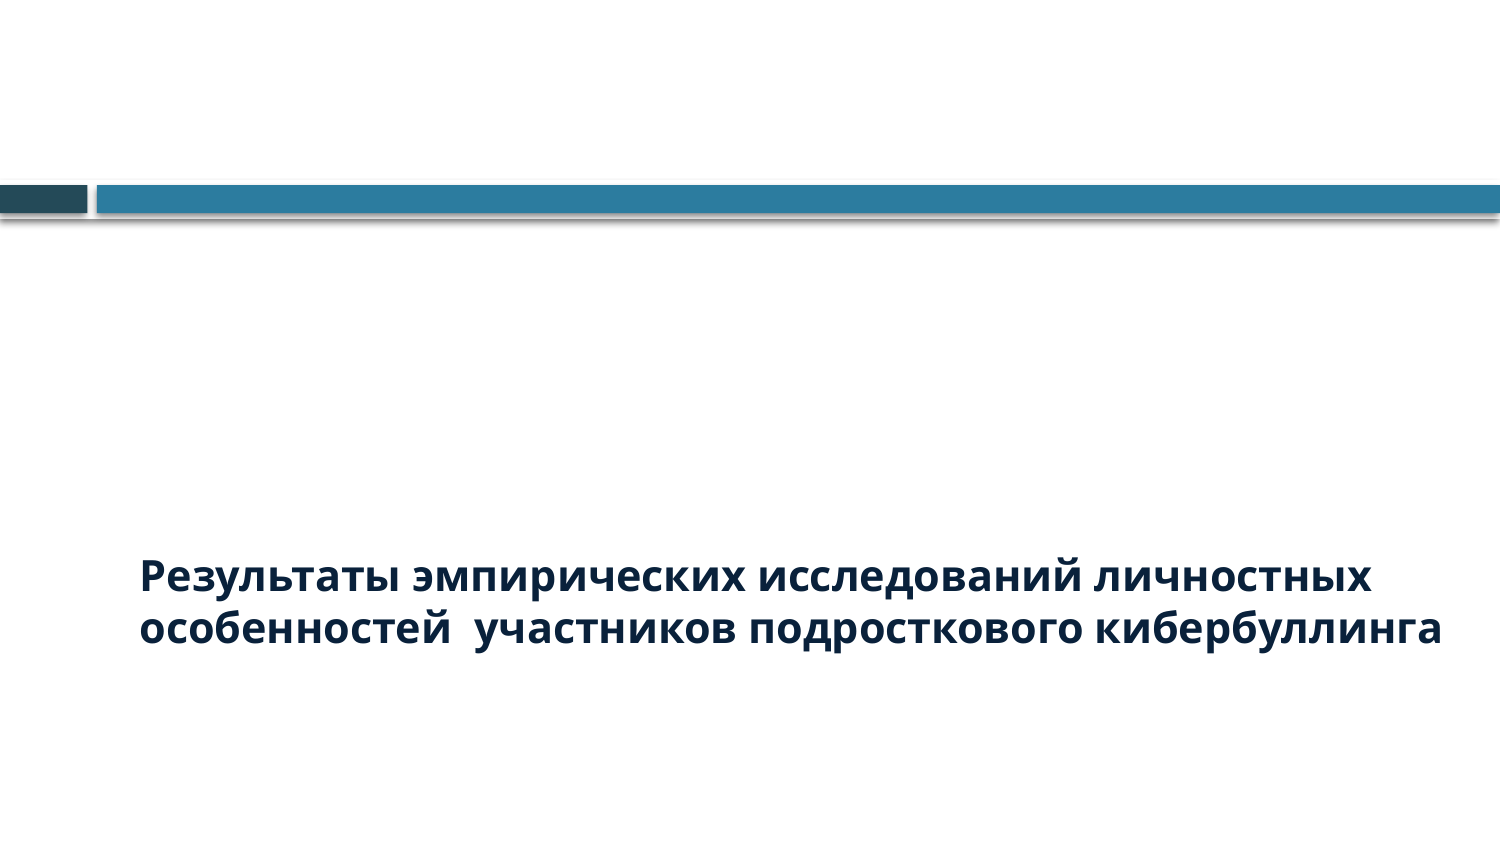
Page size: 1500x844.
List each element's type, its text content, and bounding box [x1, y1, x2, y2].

title Результаты эмпирических исследований личностных особенностей участников подросткового кибербуллинга [125, 494, 1463, 660]
